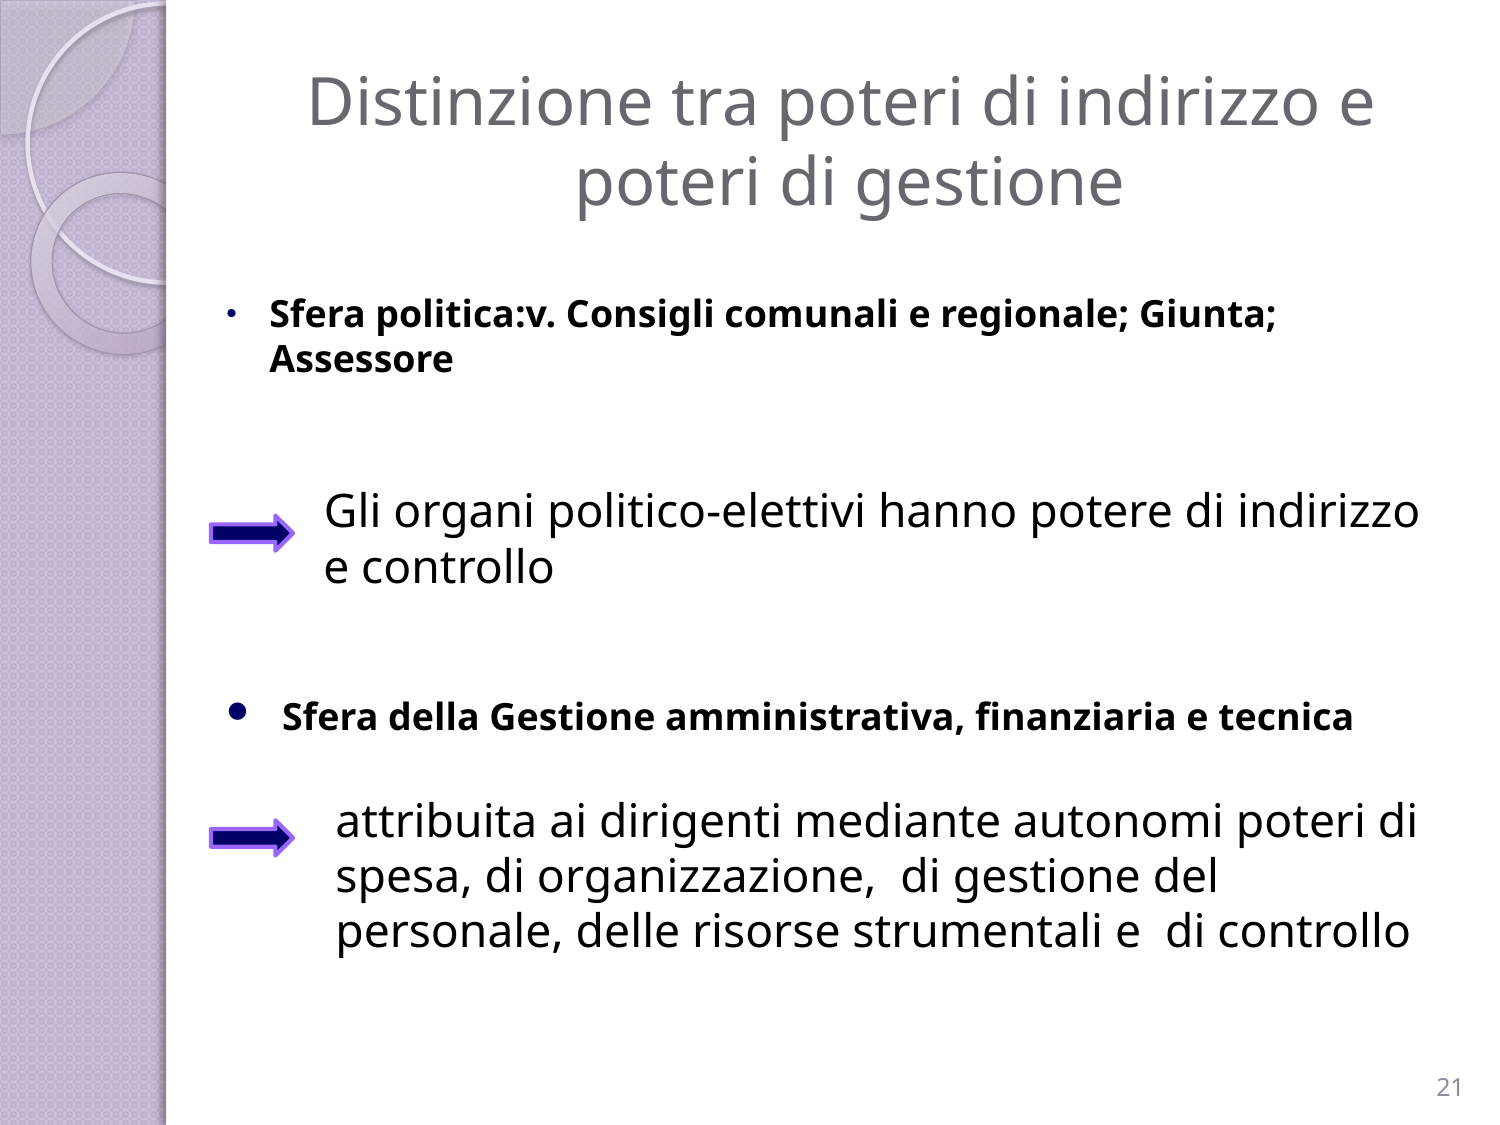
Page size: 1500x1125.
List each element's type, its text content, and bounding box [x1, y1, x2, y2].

title Distinzione tra poteri di indirizzo e poteri di gestione [235, 45, 1466, 233]
list Sfera politica:v. Consigli comunali e regionale; Giunta; Assessore Gli organi politico-elettivi hanno potere di indirizzo e controllo Sfera della Gestione amministrativa, finanziaria e tecnica attribuita ai dirigenti mediante autonomi poteri di spesa, di organizzazione, di gestione del personale, delle risorse strumentali e di controllo [199, 246, 1466, 1079]
text_box [208, 818, 296, 858]
slide_number 21 [1413, 1034, 1488, 1113]
text_box [208, 513, 296, 553]
